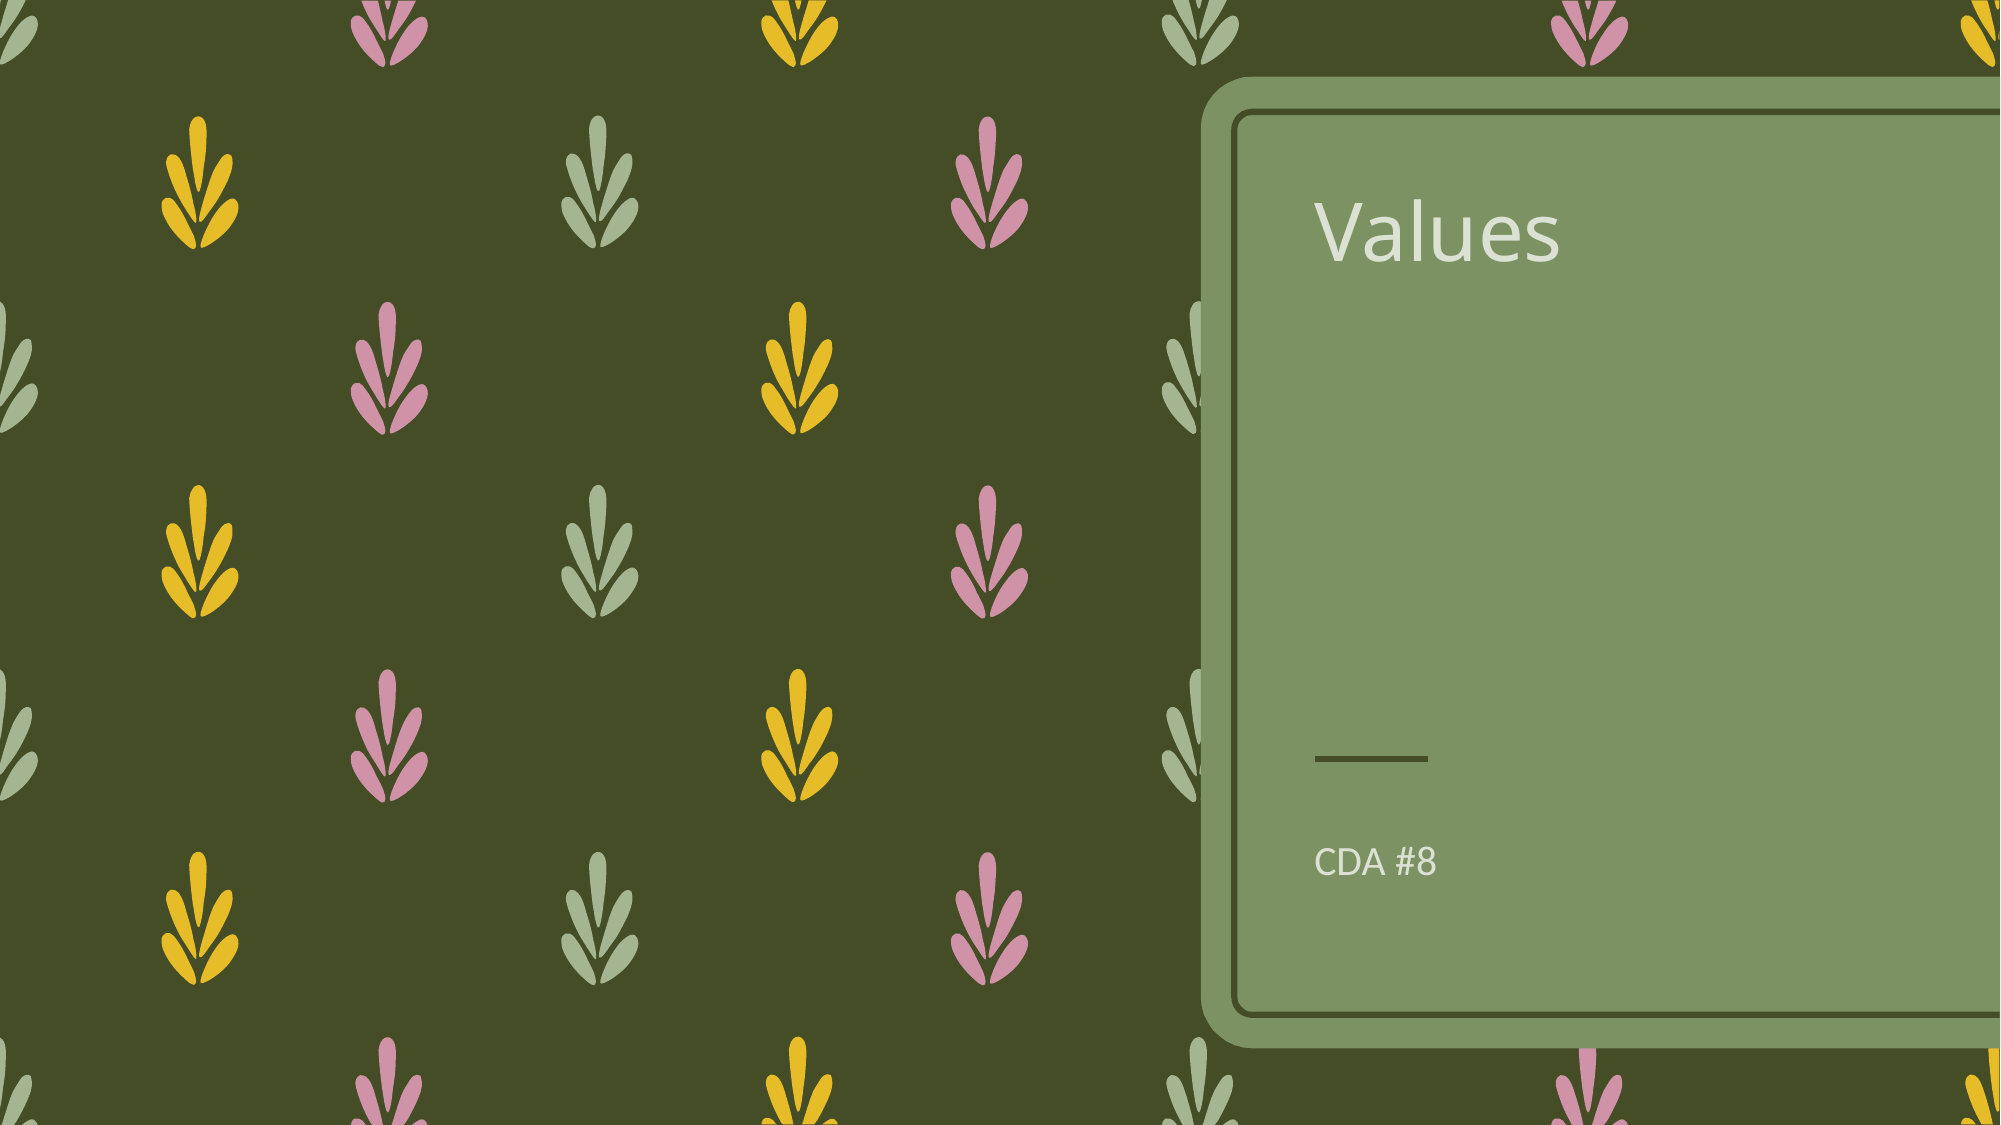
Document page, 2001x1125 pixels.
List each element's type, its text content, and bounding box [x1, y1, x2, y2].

subtitle CDA #8 [1299, 811, 1922, 982]
title Values [1299, 167, 1922, 718]
